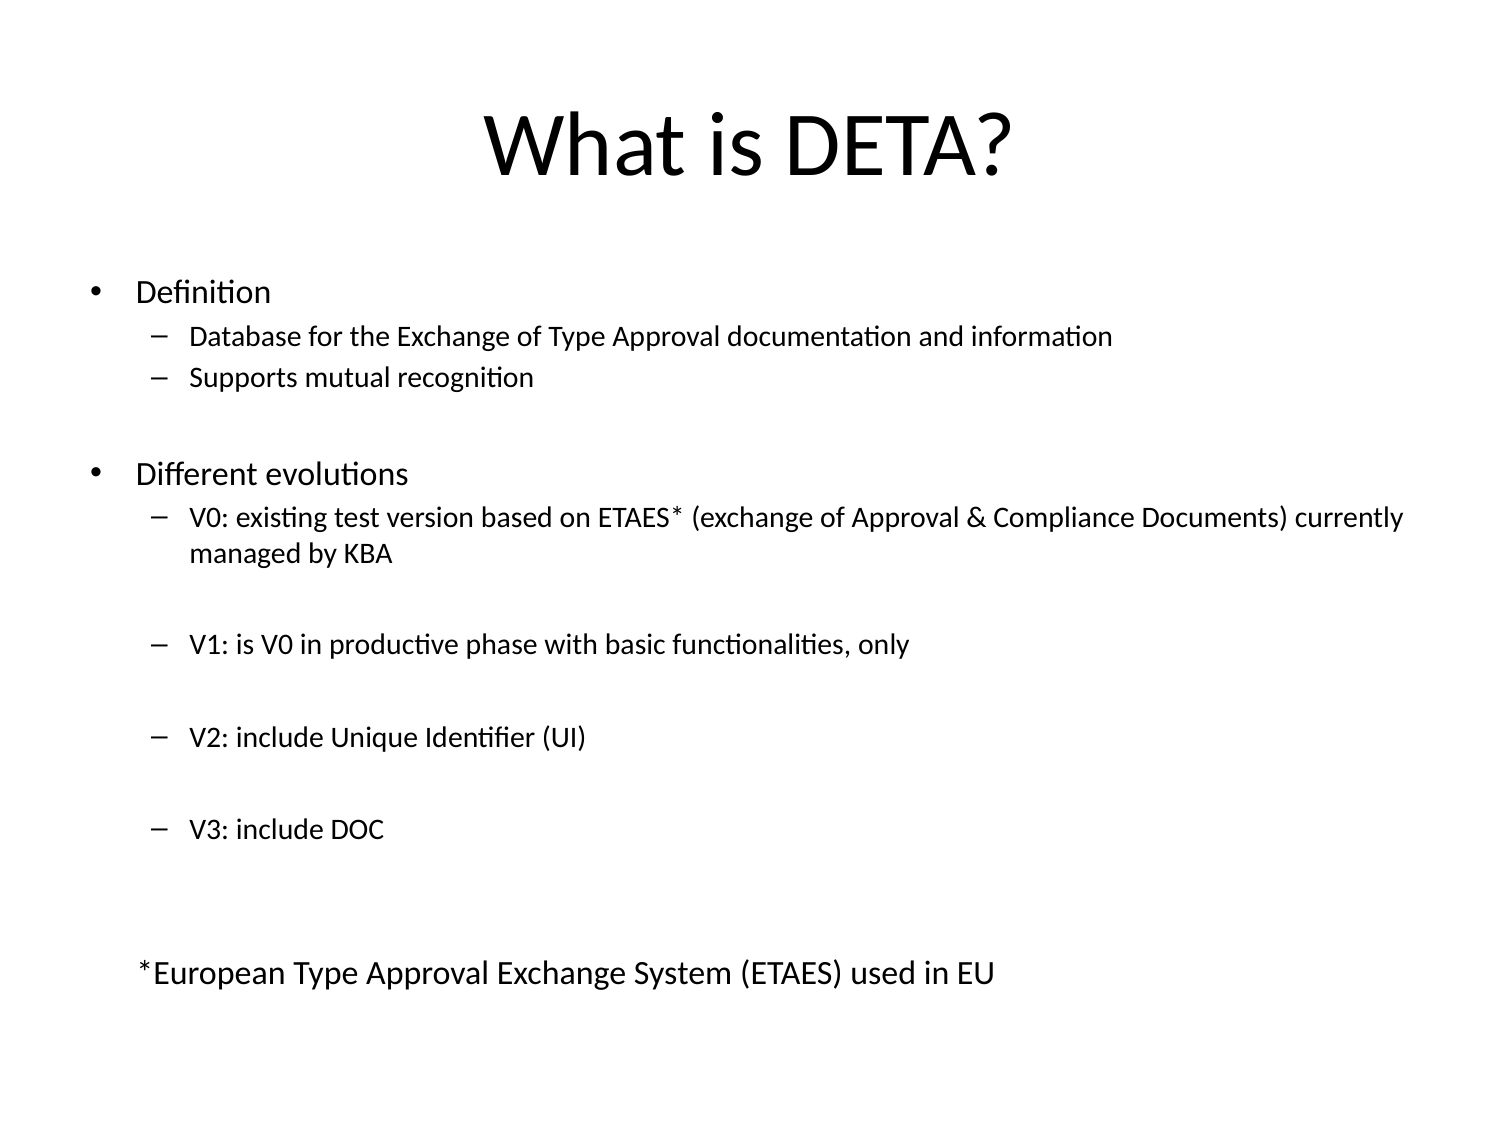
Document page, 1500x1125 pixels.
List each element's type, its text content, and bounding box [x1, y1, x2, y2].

list Definition Database for the Exchange of Type Approval documentation and information Supports mutual recognition Different evolutions V0: existing test version based on ETAES* (exchange of Approval & Compliance Documents) currently managed by KBA V1: is V0 in productive phase with basic functionalities, only V2: include Unique Identifier (UI) V3: include DOC *European Type Approval Exchange System (ETAES) used in EU [75, 262, 1425, 1005]
title What is DETA? [75, 45, 1425, 233]
